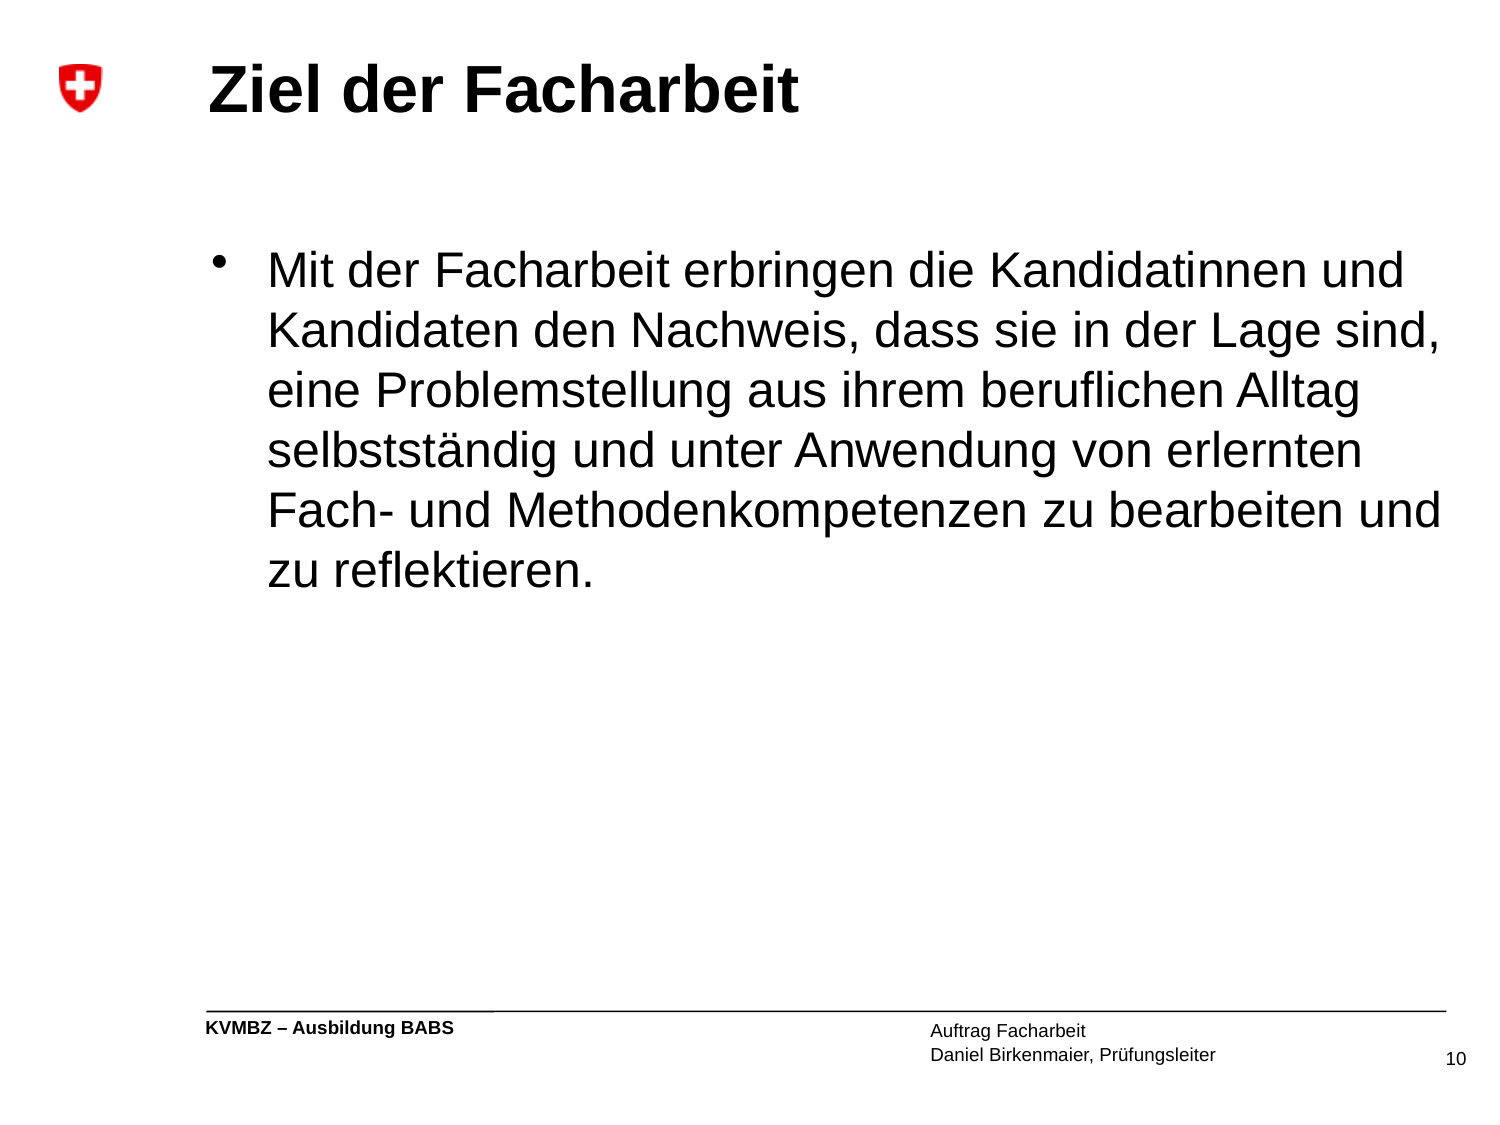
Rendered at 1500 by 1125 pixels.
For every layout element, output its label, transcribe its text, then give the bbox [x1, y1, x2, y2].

picture [59, 64, 103, 114]
list Mit der Facharbeit erbringen die Kandidatinnen und Kandidaten den Nachweis, dass sie in der Lage sind, eine Problemstellung aus ihrem beruflichen Alltag selbstständig und unter Anwendung von erlernten Fach- und Methodenkompetenzen zu bearbeiten und zu reflektieren. [210, 237, 1468, 1012]
footer Daniel Birkenmaier, Prüfungsleiter [915, 1048, 1447, 1071]
slide_number Auftrag Facharbeit [915, 1011, 1447, 1048]
title Ziel der Facharbeit [207, 45, 1433, 209]
